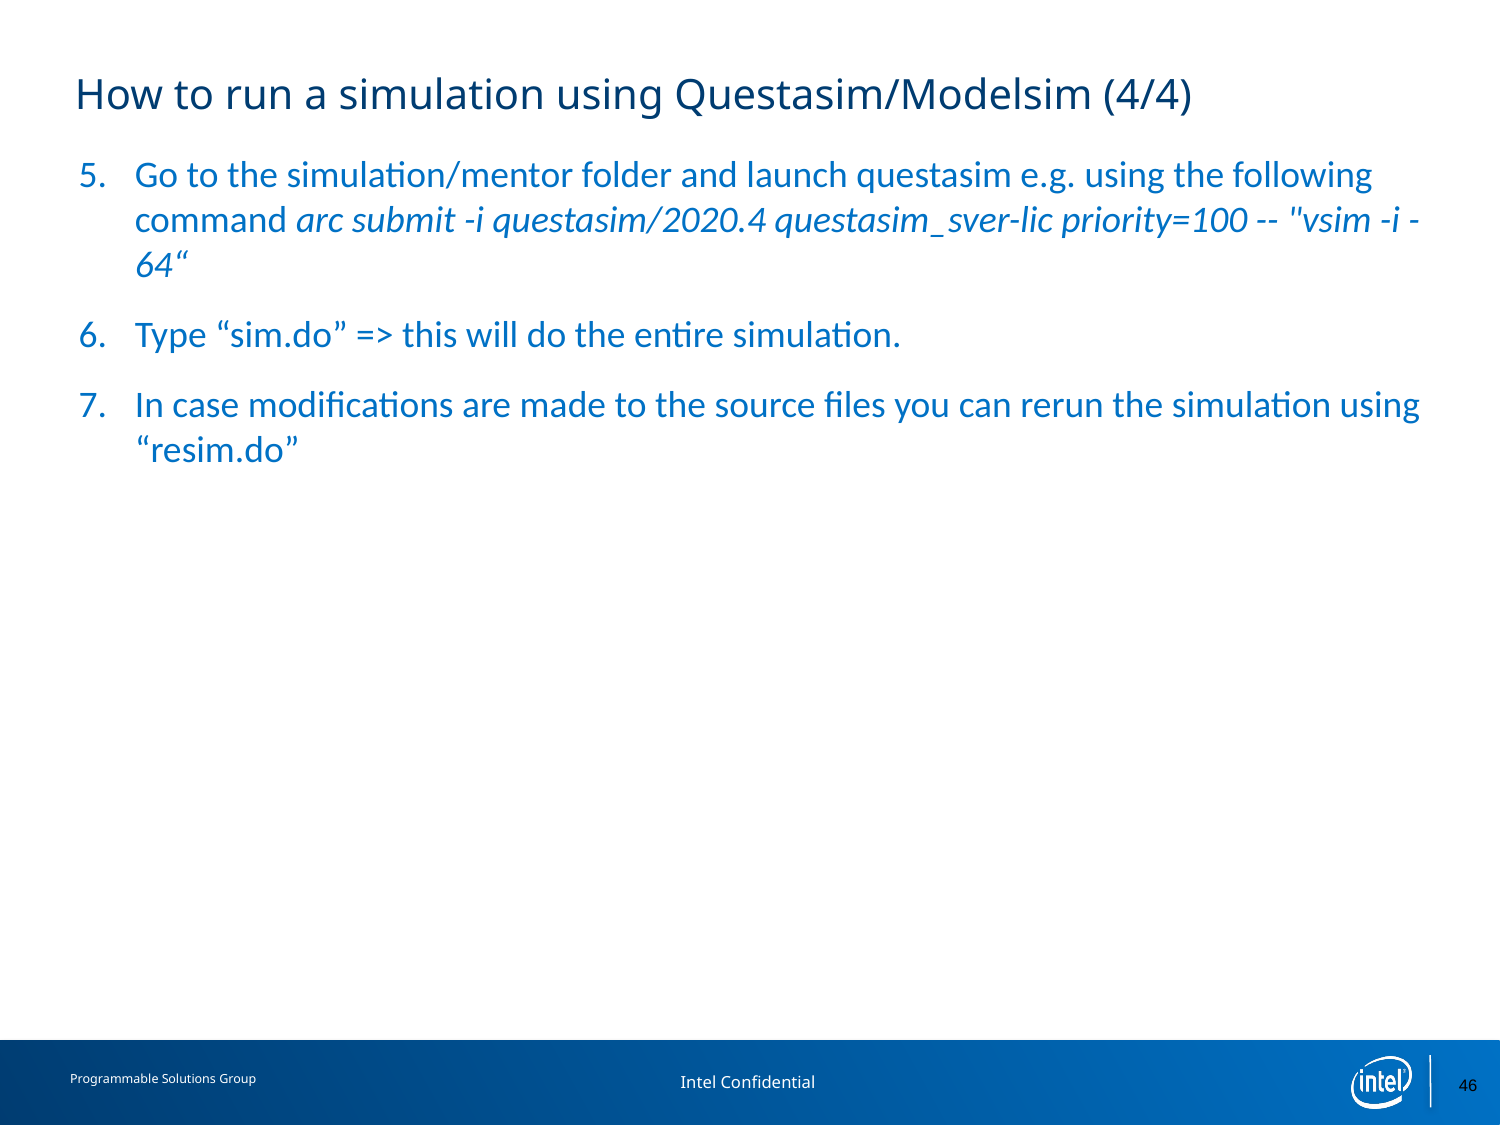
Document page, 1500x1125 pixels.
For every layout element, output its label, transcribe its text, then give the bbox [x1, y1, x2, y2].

slide_number 46 [1127, 1055, 1478, 1116]
title How to run a simulation using Questasim/Modelsim (4/4) [74, 67, 1478, 258]
list Go to the simulation/mentor folder and launch questasim e.g. using the following command arc submit -i questasim/2020.4 questasim_sver-lic priority=100 -- "vsim -i -64“ Type “sim.do” => this will do the entire simulation. In case modifications are made to the source files you can rerun the simulation using “resim.do” [78, 149, 1474, 975]
